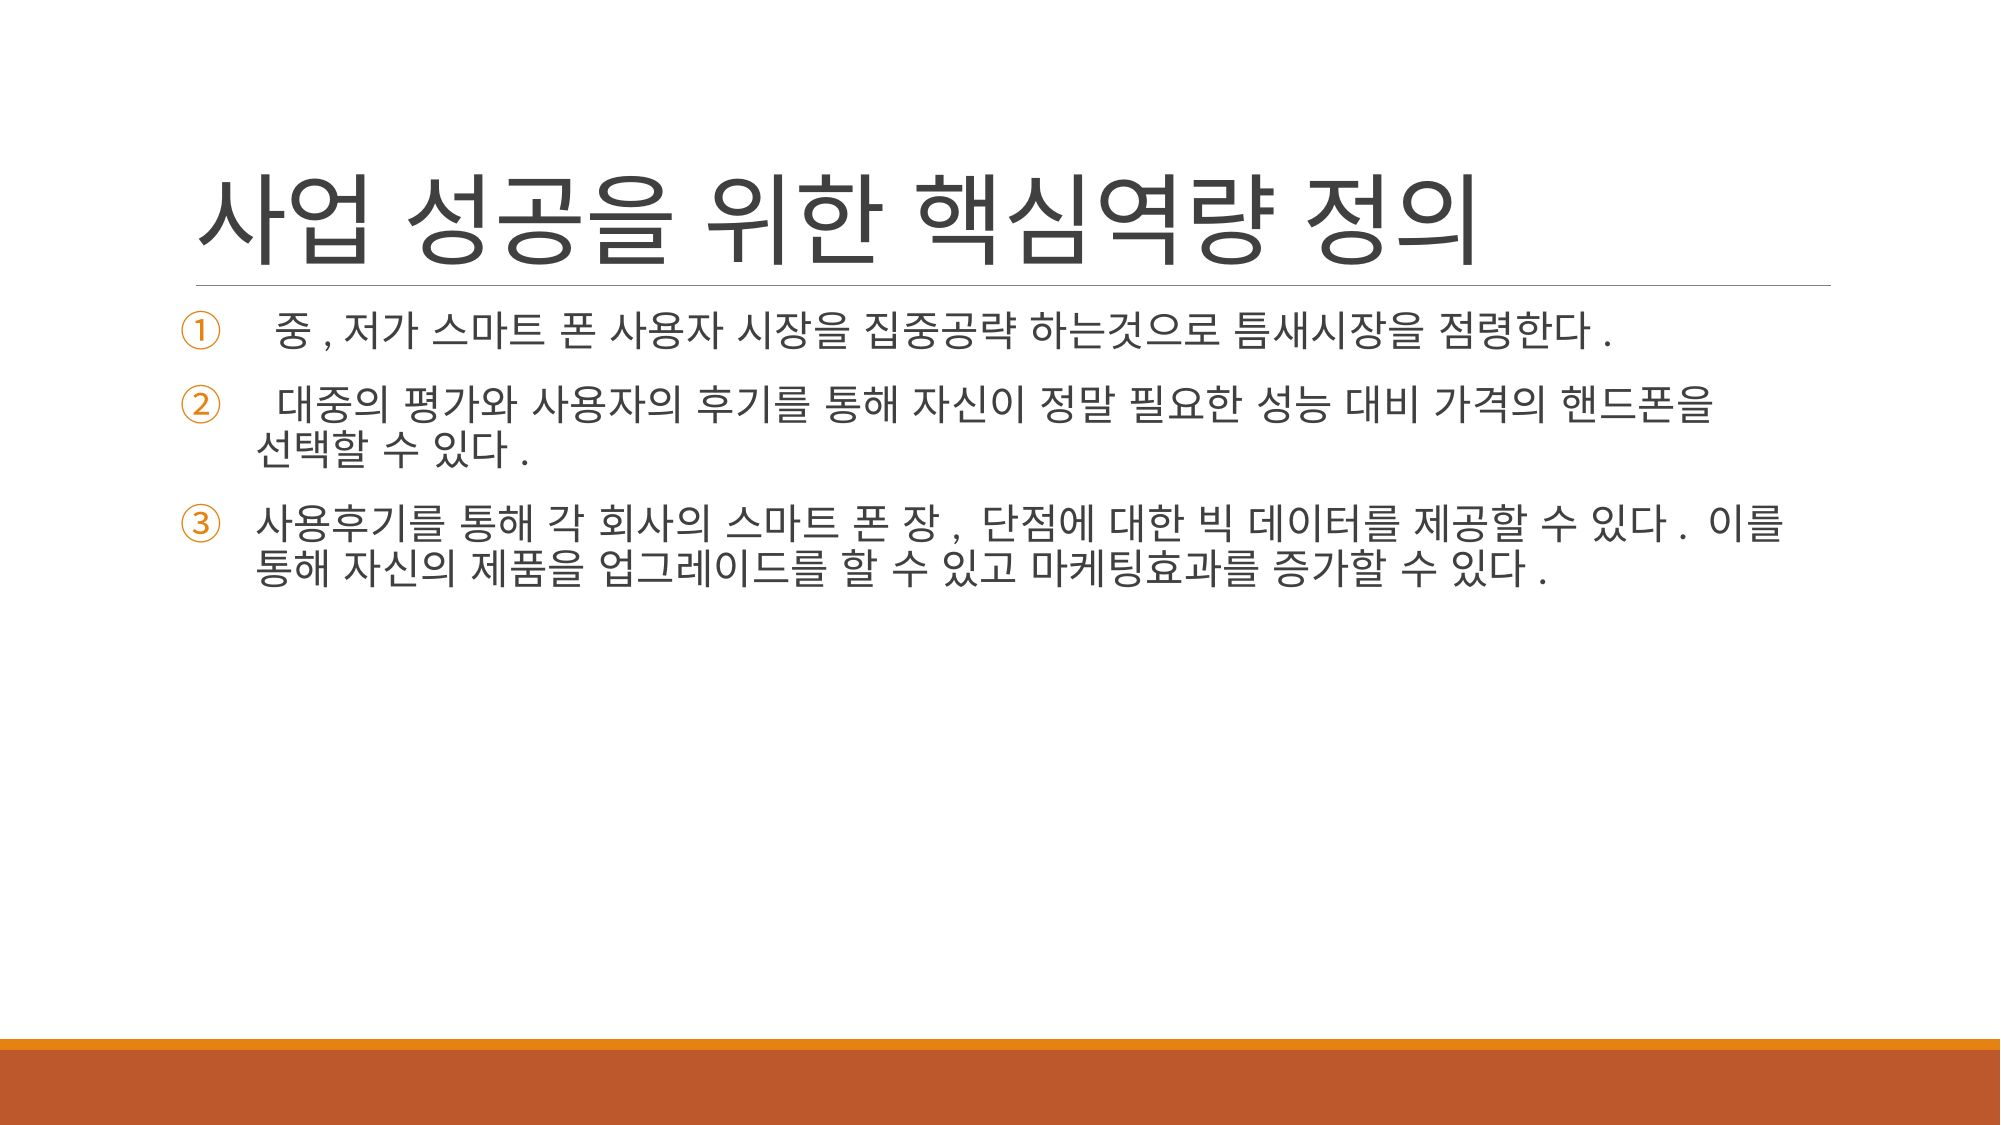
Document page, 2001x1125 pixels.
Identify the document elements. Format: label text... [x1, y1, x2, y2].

title 사업 성공을 위한 핵심역량 정의 [180, 47, 1830, 285]
list 중,저가 스마트 폰 사용자 시장을 집중공략 하는것으로 틈새시장을 점령한다. 대중의 평가와 사용자의 후기를 통해 자신이 정말 필요한 성능 대비 가격의 핸드폰을 선택할 수 있다. 사용후기를 통해 각 회사의 스마트 폰 장, 단점에 대한 빅 데이터를 제공할 수 있다. 이를 통해 자신의 제품을 업그레이드를 할 수 있고 마케팅효과를 증가할 수 있다. [180, 302, 1830, 963]
